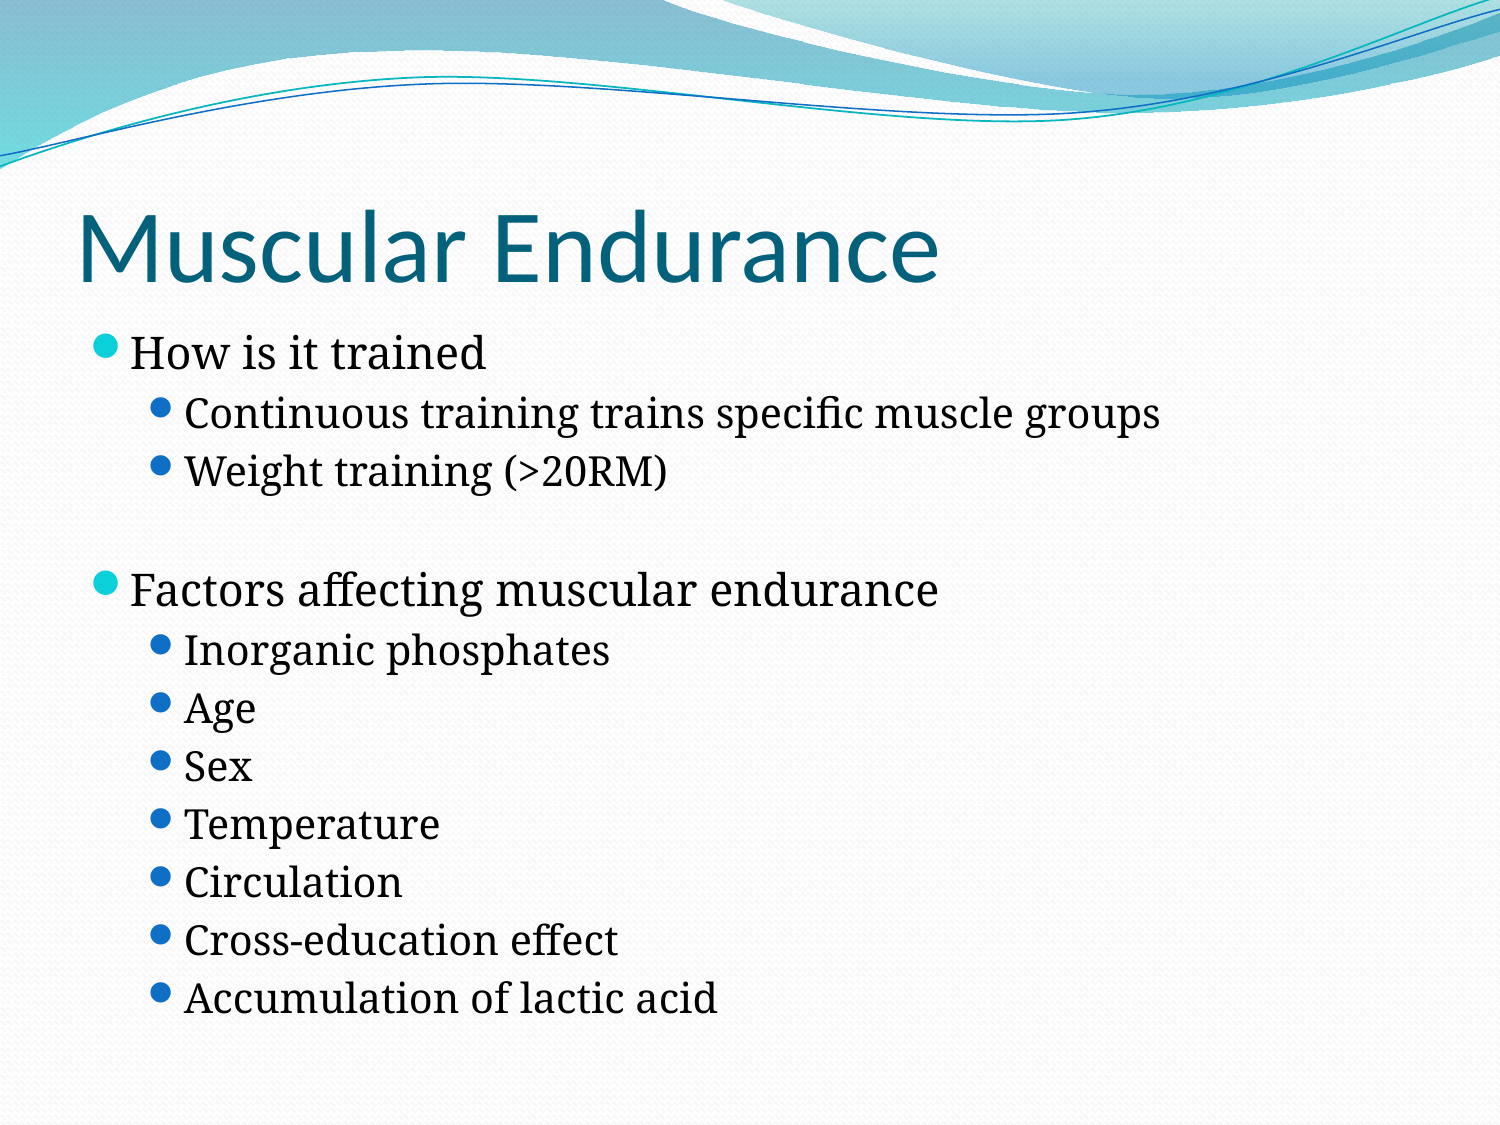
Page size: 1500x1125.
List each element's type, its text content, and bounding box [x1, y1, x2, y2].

list How is it trained Continuous training trains specific muscle groups Weight training (>20RM) Factors affecting muscular endurance Inorganic phosphates Age Sex Temperature Circulation Cross-education effect Accumulation of lactic acid [75, 317, 1425, 1038]
title Muscular Endurance [75, 115, 1425, 303]
